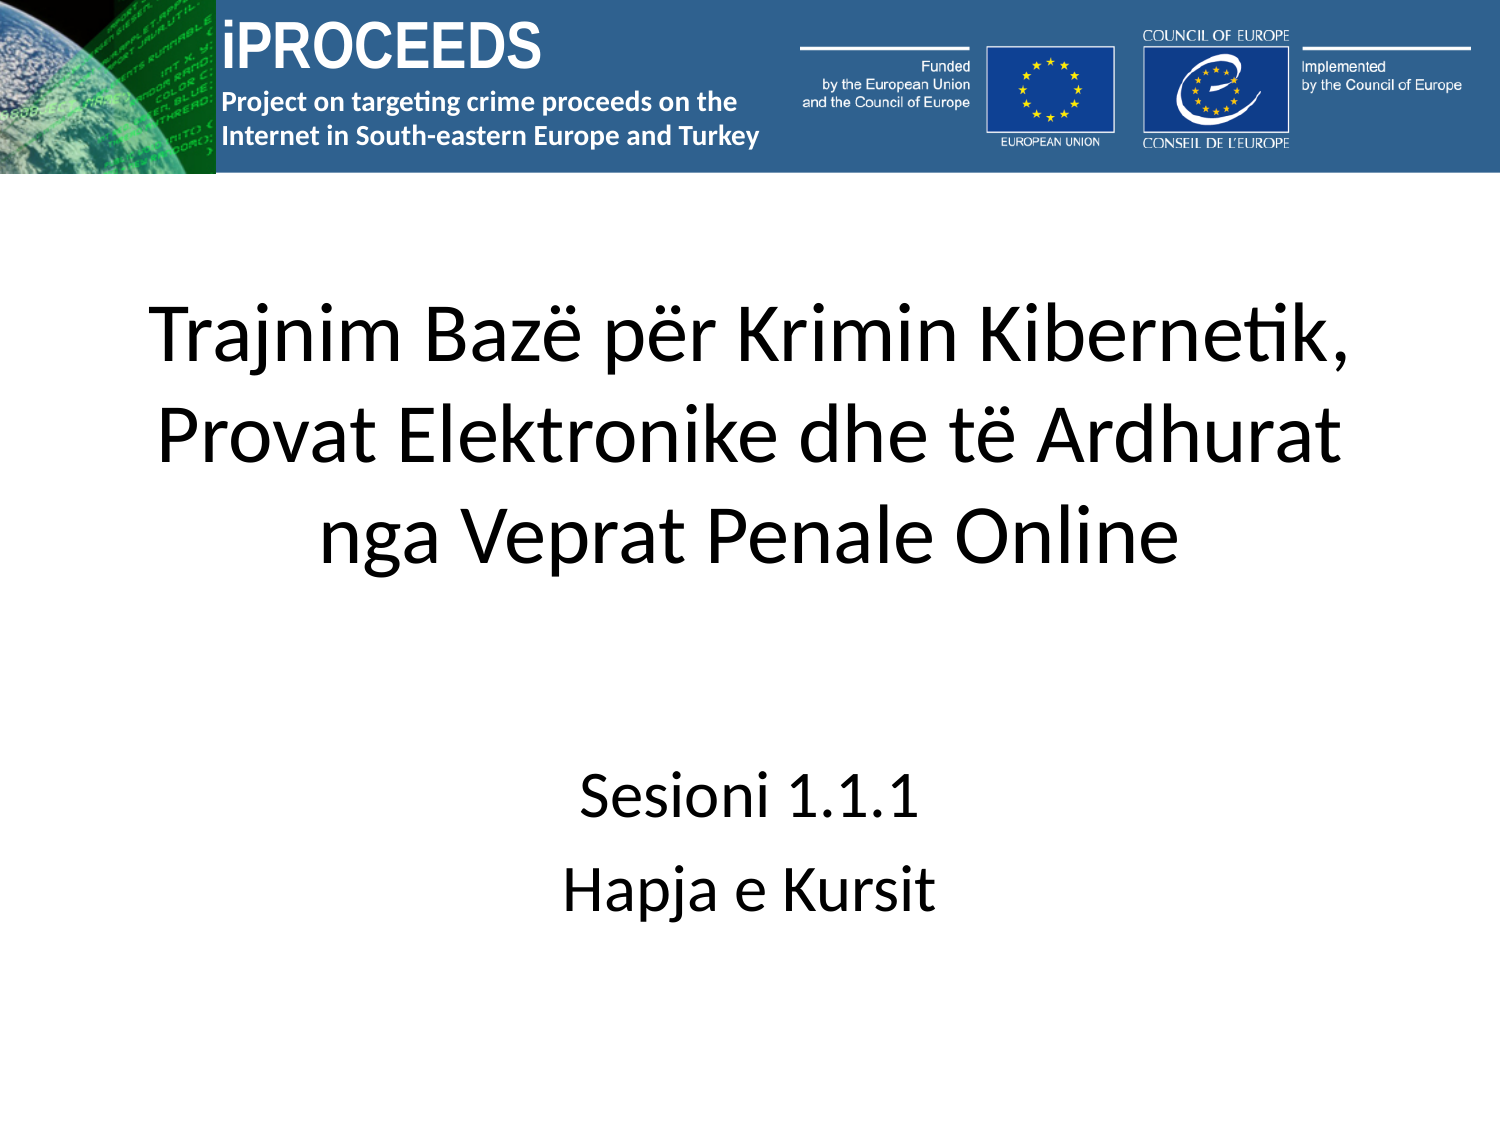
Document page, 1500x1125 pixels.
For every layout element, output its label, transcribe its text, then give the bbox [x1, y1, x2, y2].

subtitle Sesioni 1.1.1 Hapja e Kursit [225, 743, 1275, 1032]
picture [0, 0, 216, 174]
text_box iPROCEEDS Project on targeting crime proceeds on the Internet in South-eastern Europe and Turkey [206, 0, 833, 199]
text_box [833, 0, 1500, 175]
picture [799, 30, 1471, 148]
title Trajnim Bazë për Krimin Kibernetik, Provat Elektronike dhe të Ardhurat nga Veprat Penale Online [112, 267, 1388, 591]
